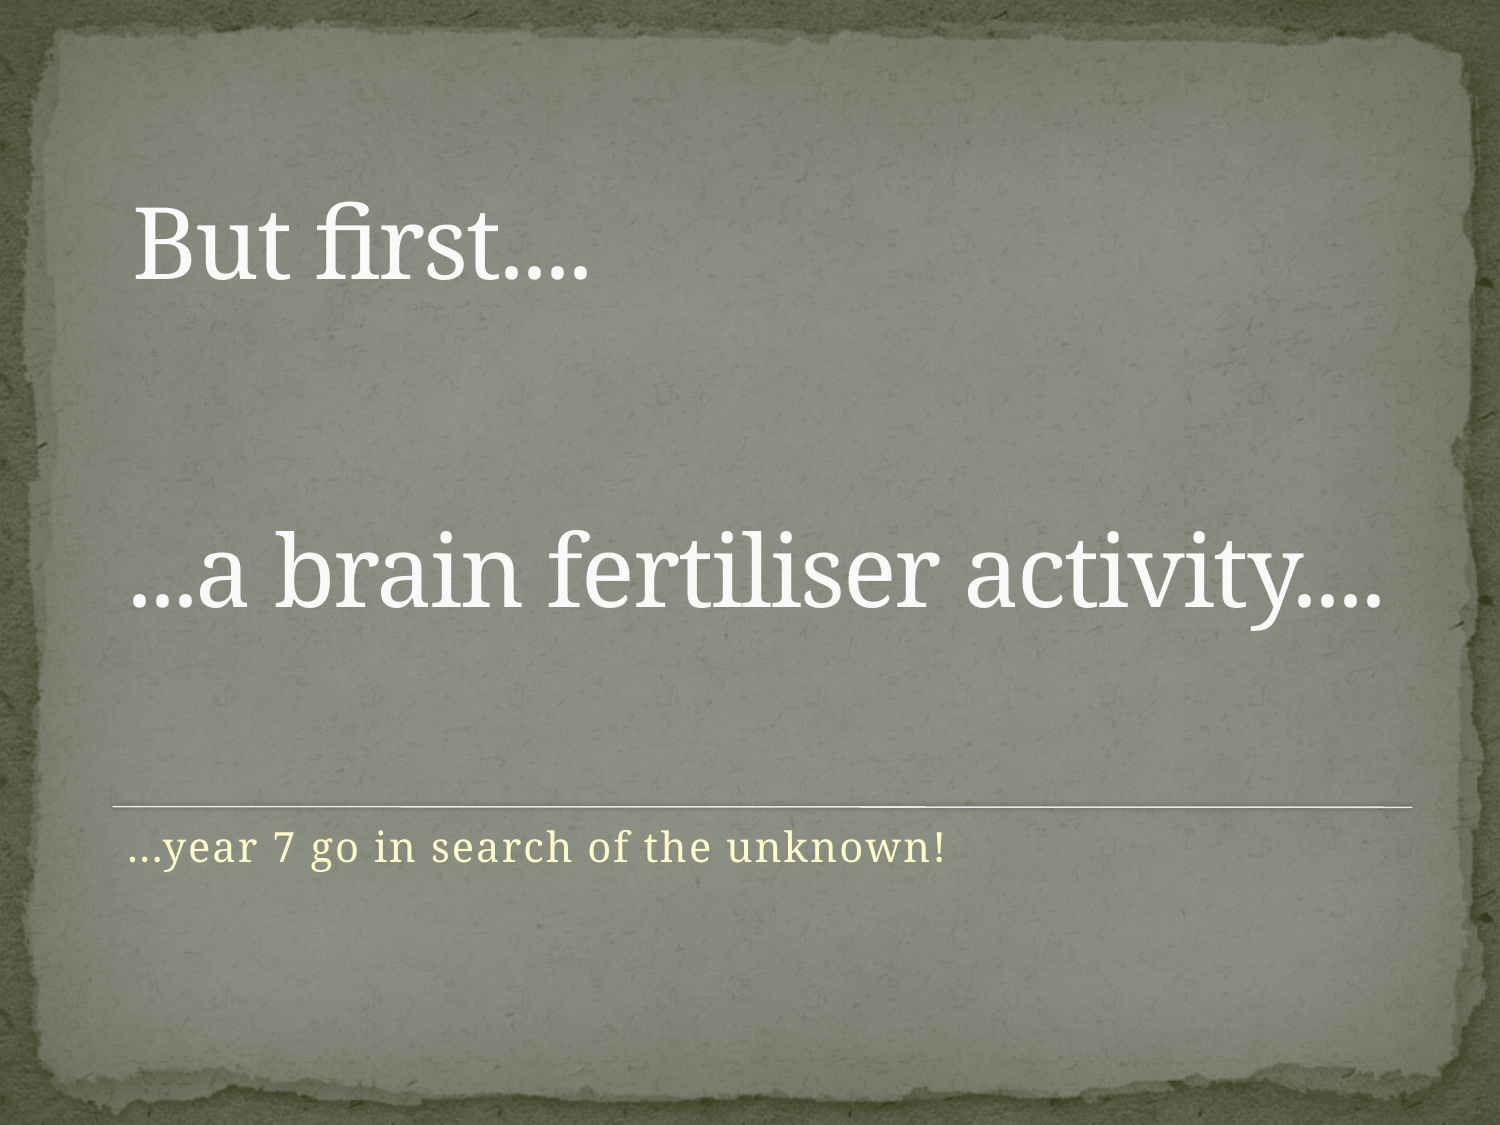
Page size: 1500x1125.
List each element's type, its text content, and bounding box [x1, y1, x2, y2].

title ...a brain fertiliser activity.... [112, 410, 1413, 636]
list ...year 7 go in search of the unknown! [112, 813, 1413, 975]
text_box But first.... [117, 81, 1418, 307]
